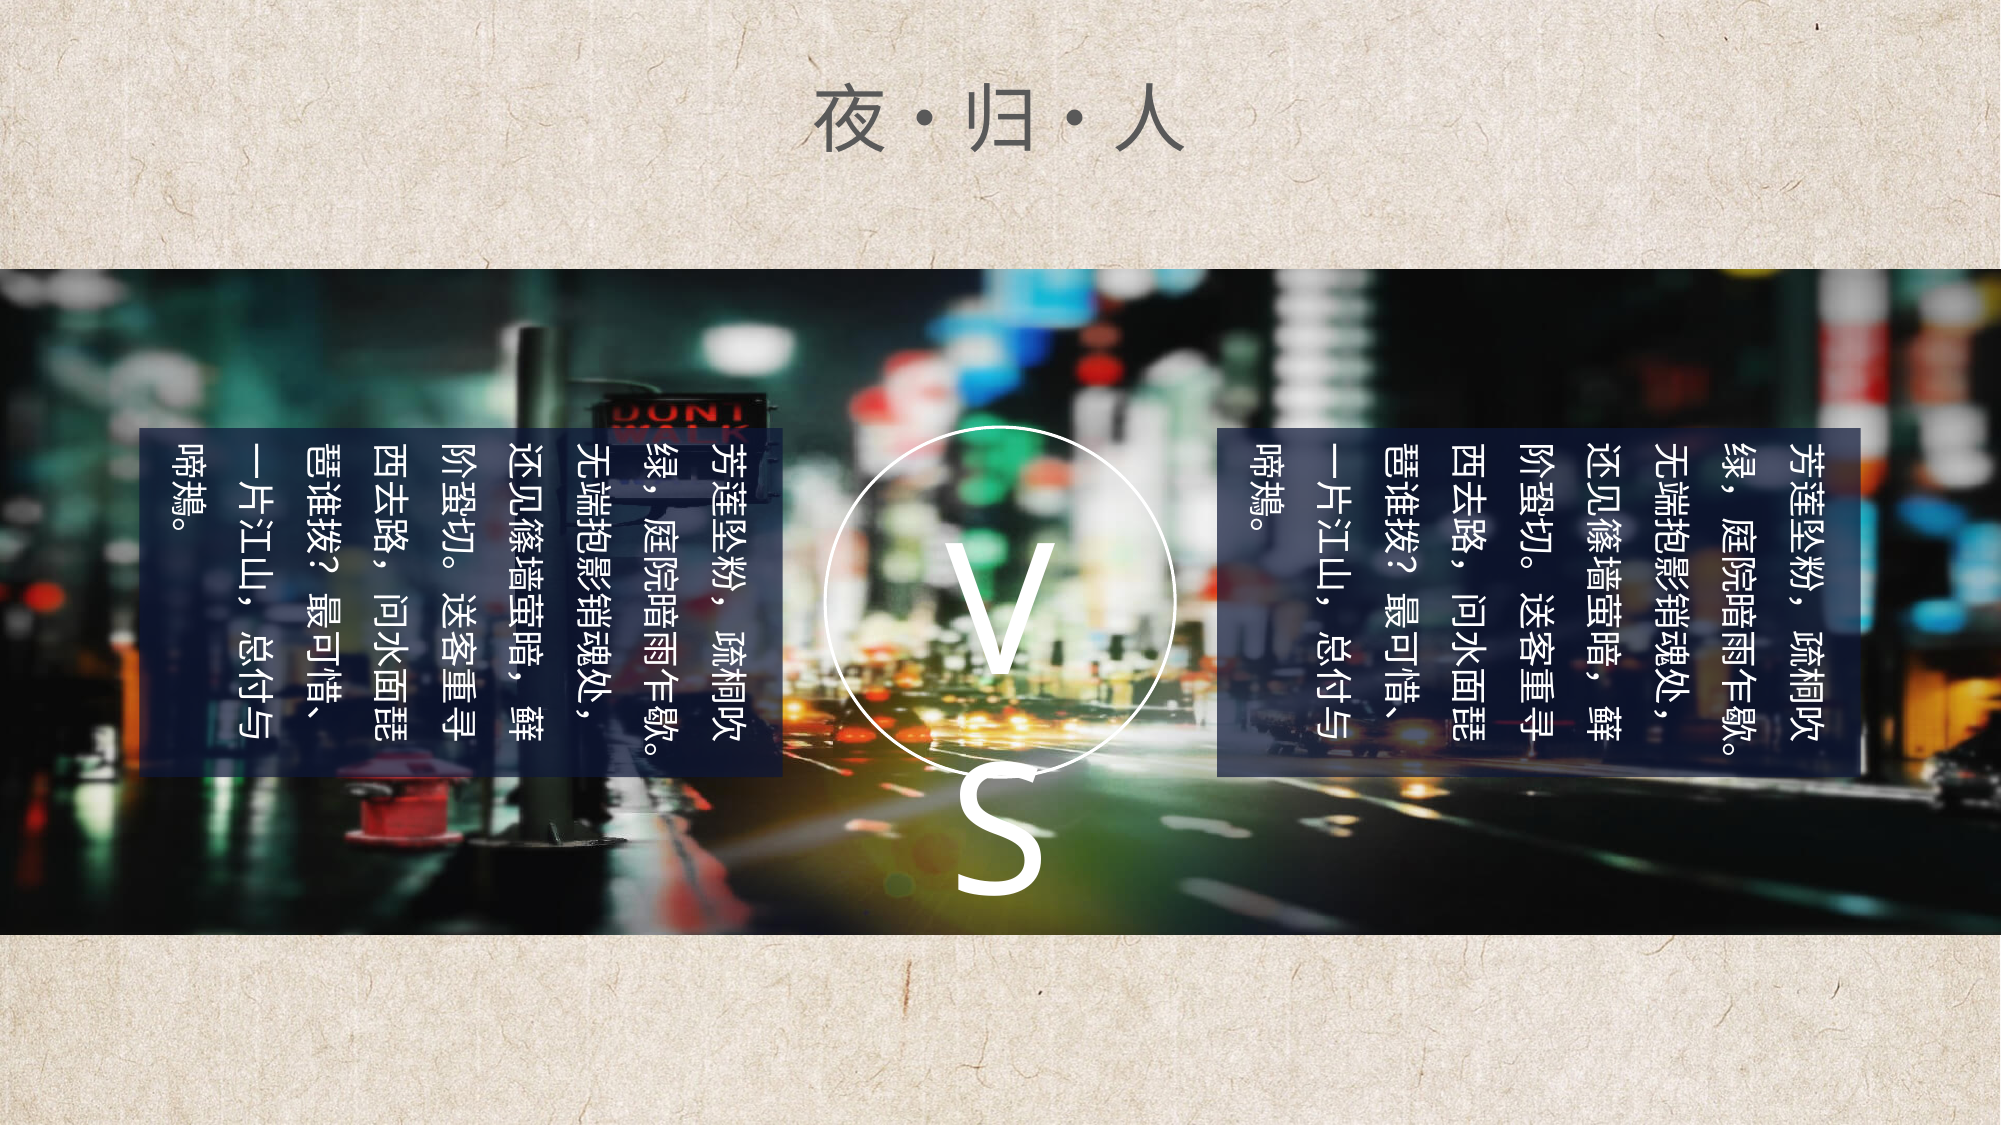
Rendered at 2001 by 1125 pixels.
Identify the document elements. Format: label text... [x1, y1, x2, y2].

text_box 芳莲坠粉，疏桐吹绿，庭院暗雨乍歇。无端抱影销魂处，还见篠墙萤暗，藓阶蛩切。送客重寻西去路，问水面琵琶谁拨？最可惜、一片江山，总付与啼鴂。 [1217, 428, 1861, 778]
text_box [0, 269, 2000, 936]
text_box 夜•归•人 [782, 63, 1218, 169]
text_box 芳莲坠粉，疏桐吹绿，庭院暗雨乍歇。无端抱影销魂处，还见篠墙萤暗，藓阶蛩切。送客重寻西去路，问水面琵琶谁拨？最可惜、一片江山，总付与啼鴂。 [139, 428, 783, 778]
picture [0, 0, 2001, 1125]
text_box VS [880, 483, 1120, 939]
text_box [824, 426, 1177, 731]
